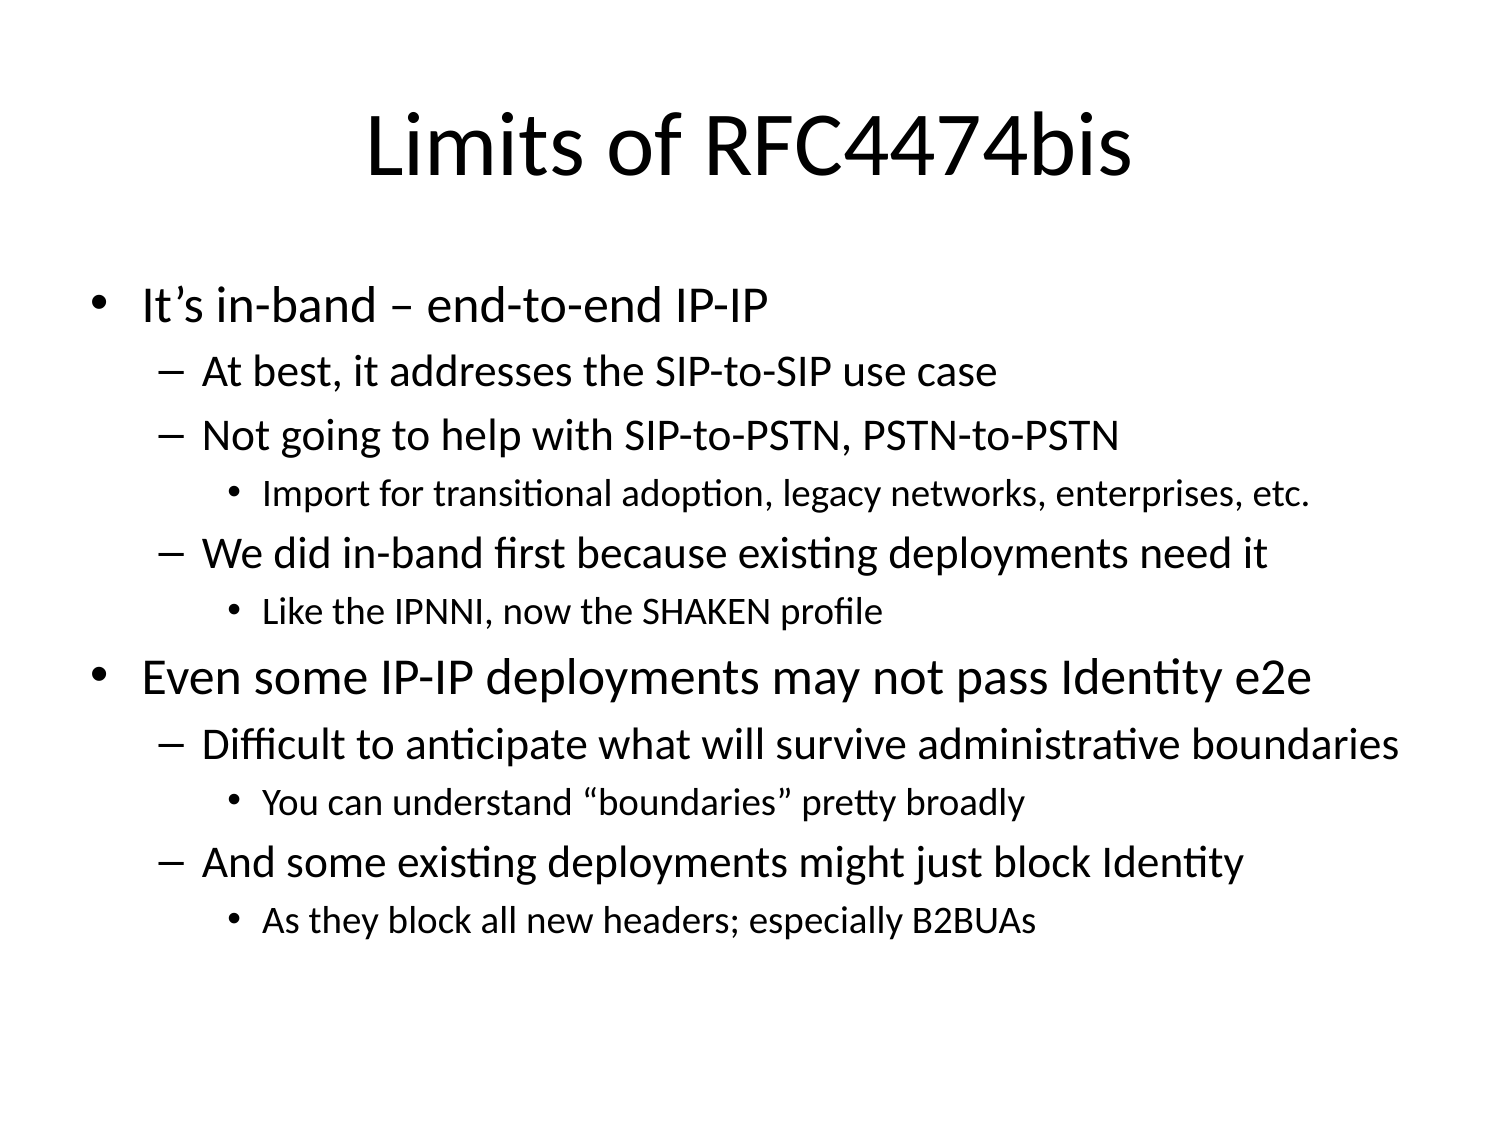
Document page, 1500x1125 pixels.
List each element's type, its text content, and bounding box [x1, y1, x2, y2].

list It’s in-band – end-to-end IP-IP At best, it addresses the SIP-to-SIP use case Not going to help with SIP-to-PSTN, PSTN-to-PSTN Import for transitional adoption, legacy networks, enterprises, etc. We did in-band first because existing deployments need it Like the IPNNI, now the SHAKEN profile Even some IP-IP deployments may not pass Identity e2e Difficult to anticipate what will survive administrative boundaries You can understand “boundaries” pretty broadly And some existing deployments might just block Identity As they block all new headers; especially B2BUAs [75, 262, 1425, 1005]
title Limits of RFC4474bis [75, 45, 1425, 233]
